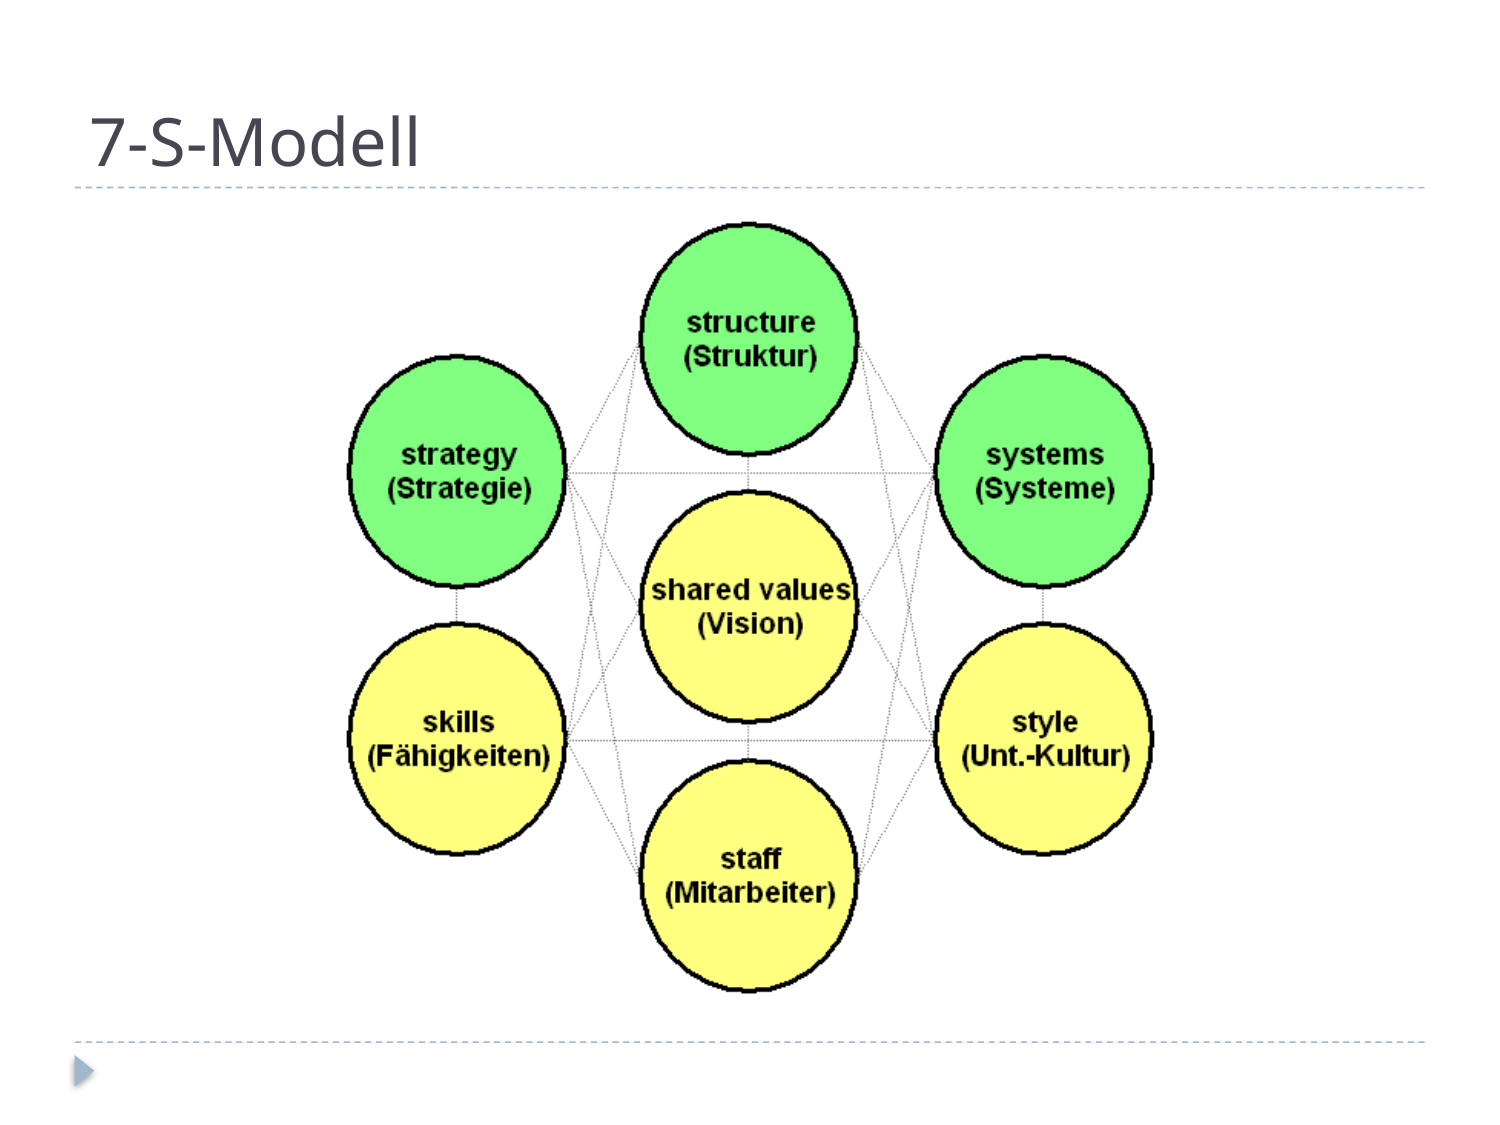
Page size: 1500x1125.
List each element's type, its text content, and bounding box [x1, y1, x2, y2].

title 7-S-Modell [75, 24, 1425, 188]
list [323, 199, 1176, 1006]
